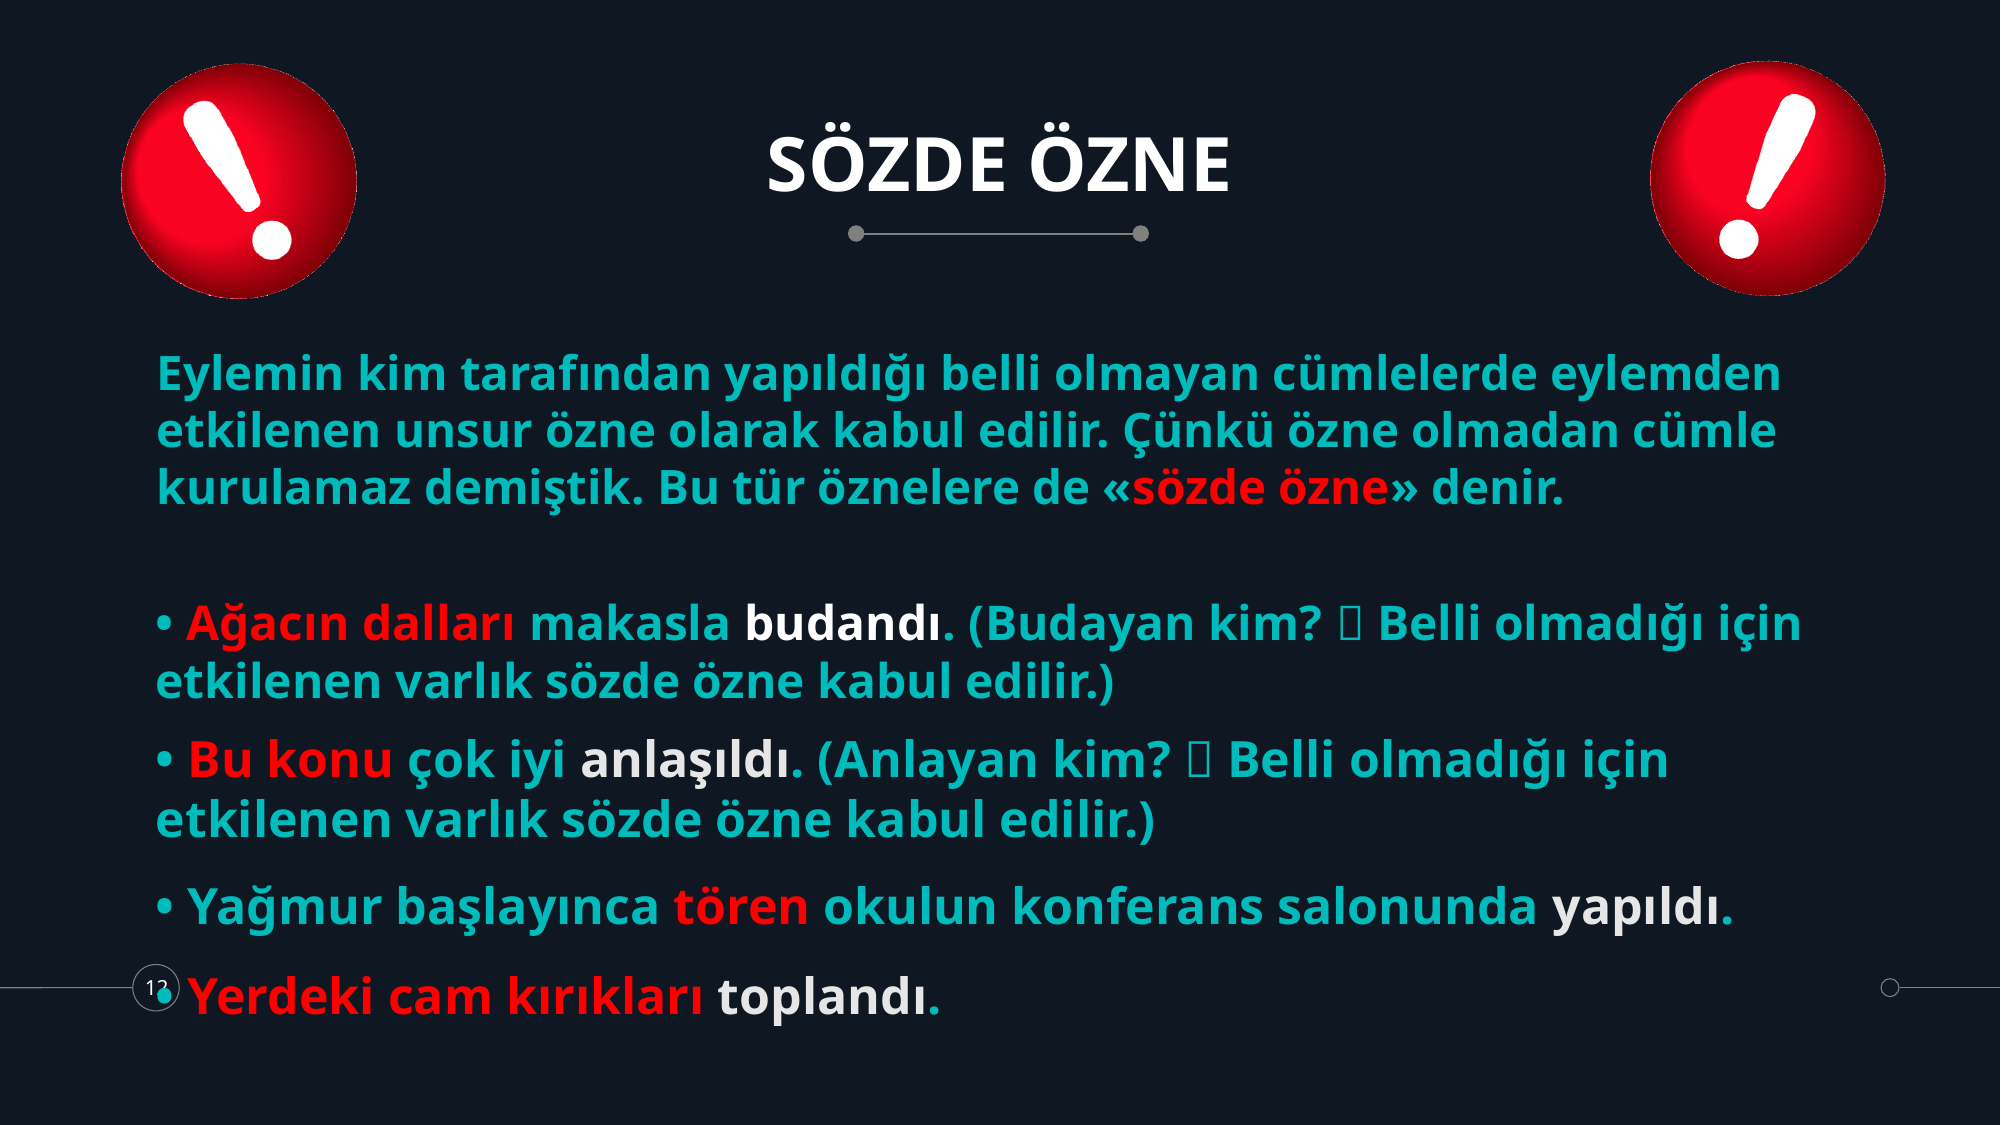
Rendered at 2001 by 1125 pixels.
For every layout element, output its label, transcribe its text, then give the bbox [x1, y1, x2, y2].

text_box • Ağacın dalları makasla budandı. (Budayan kim?  Belli olmadığı için etkilenen varlık sözde özne kabul edilir.) [155, 592, 1843, 709]
slide_number 12 [127, 964, 155, 1014]
text_box • Yerdeki cam kırıkları toplandı. [155, 964, 1843, 1035]
text_box • Bu konu çok iyi anlaşıldı. (Anlayan kim?  Belli olmadığı için etkilenen varlık sözde özne kabul edilir.) [155, 727, 1843, 861]
title SÖZDE ÖZNE [633, 114, 1367, 208]
text_box • Yağmur başlayınca tören okulun konferans salonunda yapıldı. [155, 874, 1843, 959]
list Eylemin kim tarafından yapıldığı belli olmayan cümlelerde eylemden etkilenen unsur özne olarak kabul edilir. Çünkü özne olmadan cümle kurulamaz demiştik. Bu tür öznelere de «sözde özne» denir. [156, 343, 1844, 564]
picture [1611, 21, 1924, 335]
picture [77, 19, 400, 343]
